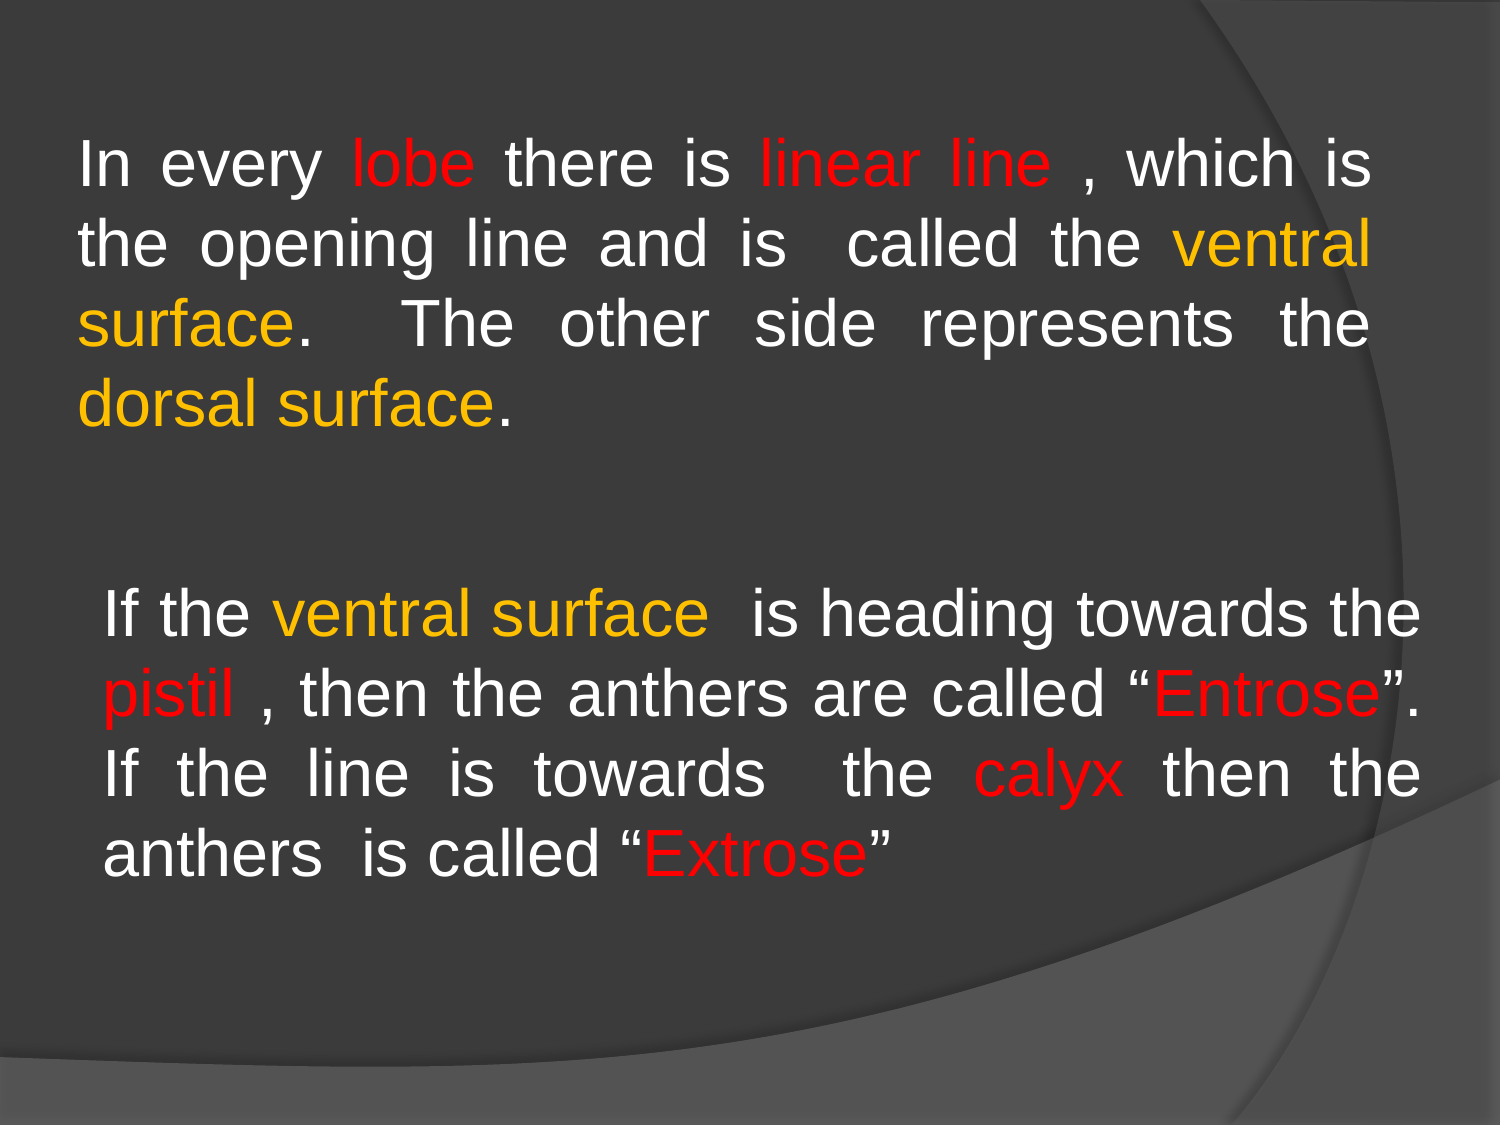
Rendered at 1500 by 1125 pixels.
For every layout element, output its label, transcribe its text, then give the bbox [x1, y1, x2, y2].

text_box In every lobe there is linear line , which is the opening line and is called the ventral surface. The other side represents the dorsal surface. [62, 112, 1388, 447]
text_box If the ventral surface is heading towards the pistil , then the anthers are called “Entrose”. If the line is towards the calyx then the anthers is called “Extrose” [87, 562, 1438, 897]
